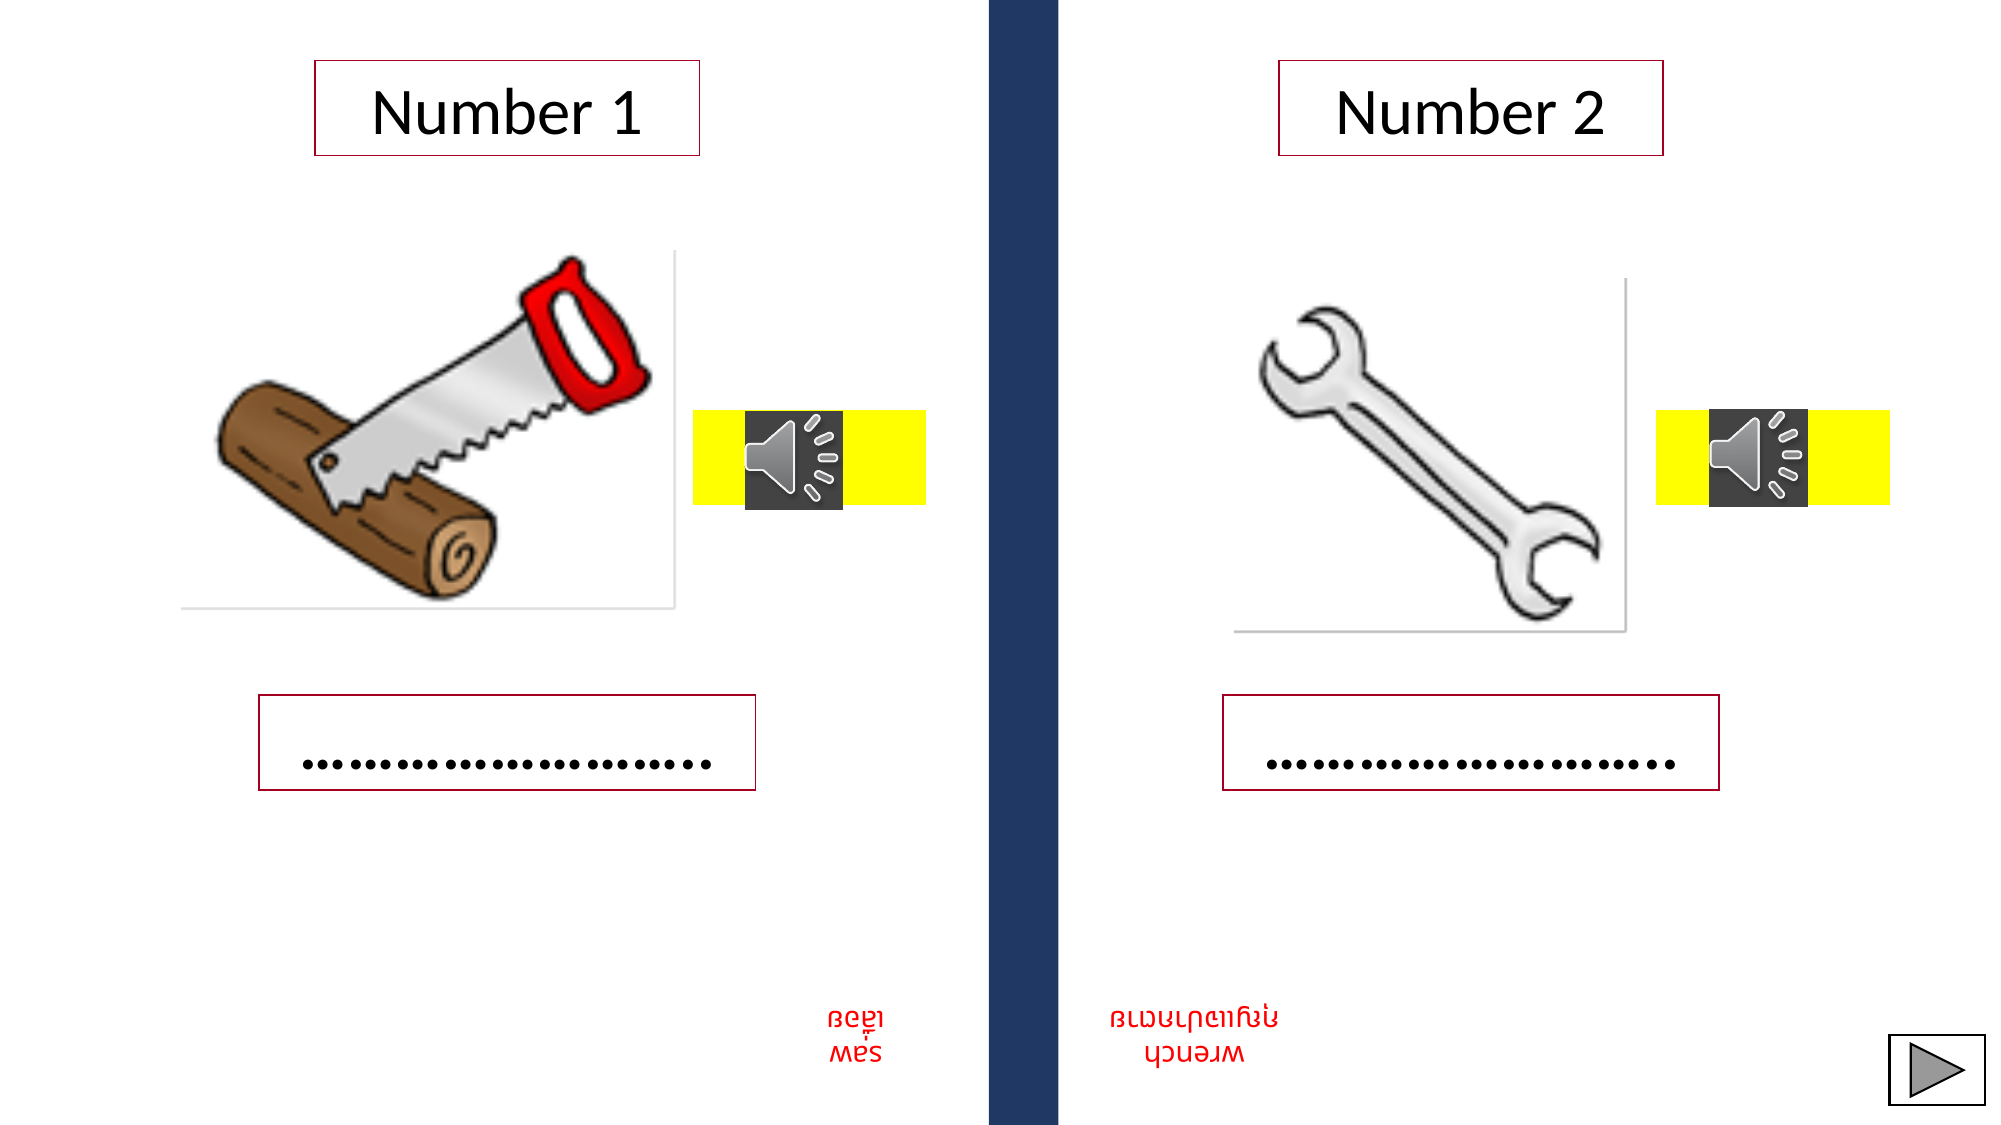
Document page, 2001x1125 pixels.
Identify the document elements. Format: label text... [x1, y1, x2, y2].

table_header [1809, 410, 1890, 505]
picture [1234, 278, 1631, 638]
table_header [1656, 410, 1708, 505]
text_box saw เลื่อย [786, 998, 926, 1084]
text_box …………………….. [259, 695, 756, 790]
text_box …………………….. [1222, 695, 1720, 790]
table_header [844, 410, 926, 505]
picture [744, 410, 844, 511]
table_header [693, 410, 744, 505]
text_box Number 1 [315, 60, 700, 156]
text_box wrench กุญแจปากตาย [1080, 998, 1308, 1084]
text_box [1888, 1034, 1986, 1106]
text_box Number 2 [1278, 60, 1664, 156]
picture [1708, 407, 1809, 508]
picture [181, 250, 680, 614]
text_box [988, 0, 1059, 1125]
